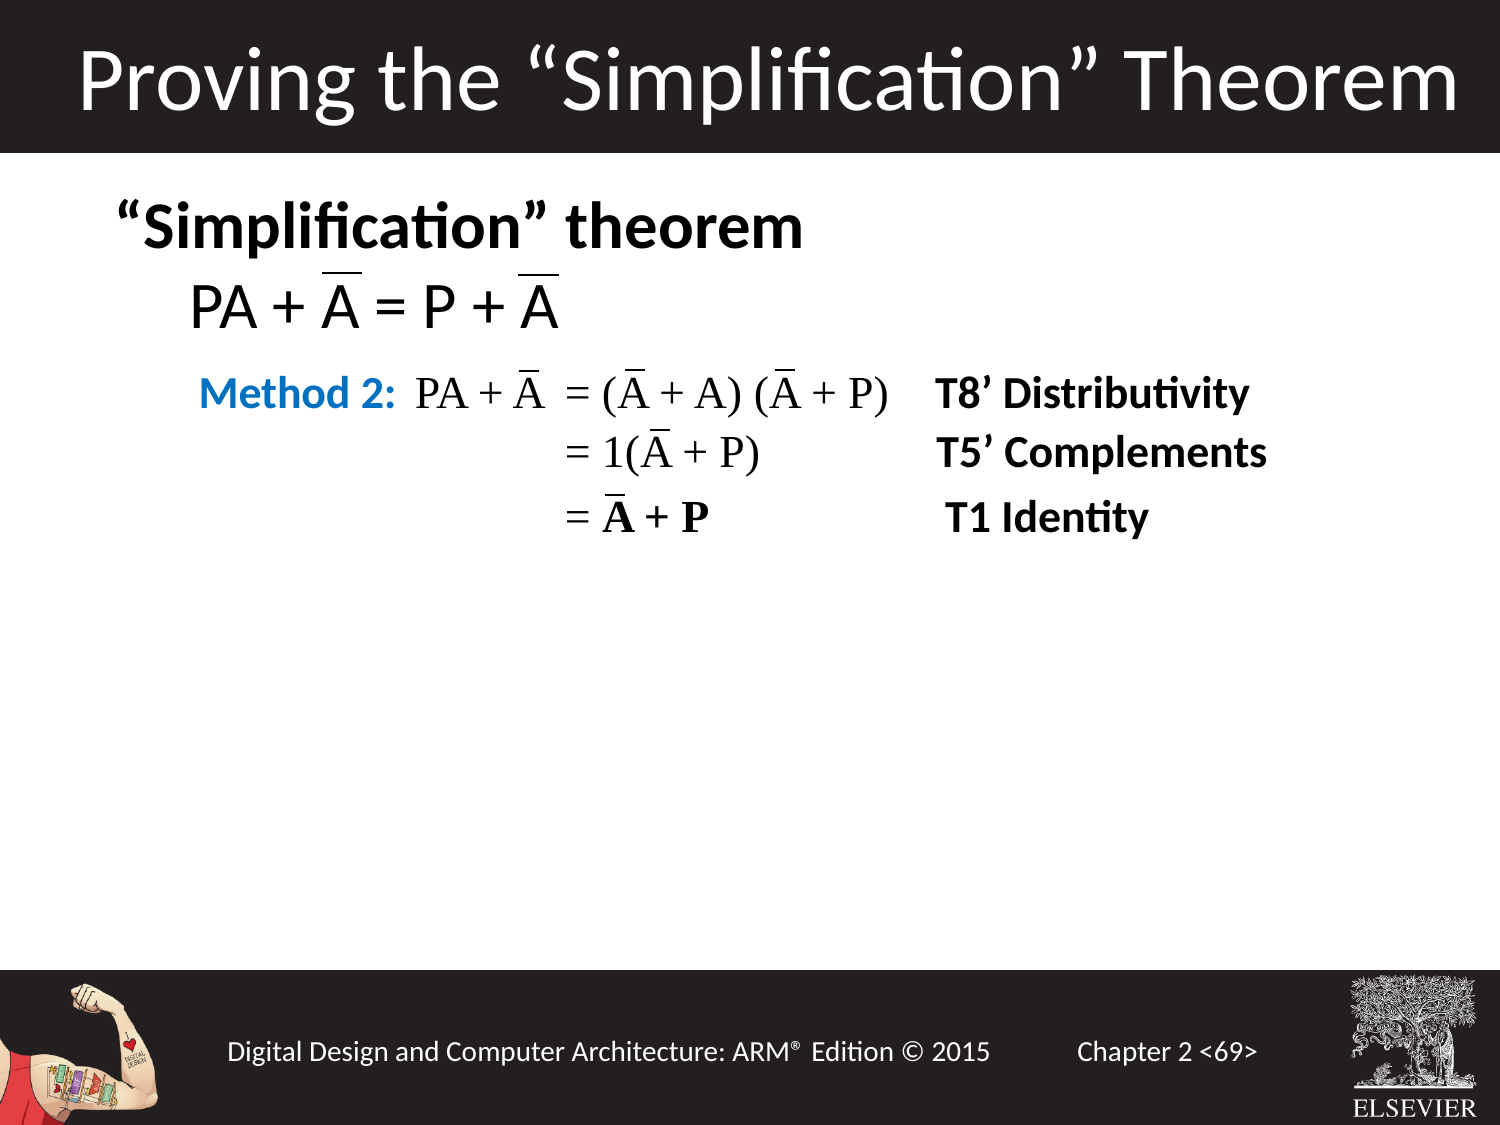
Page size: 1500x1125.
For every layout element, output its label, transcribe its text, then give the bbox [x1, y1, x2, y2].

text_box “Simplification” theorem PA + A = P + A Method 2: PA + A = (A + A) (A + P) T8’ Distributivity = 1(A + P) T5’ Complements = A + P T1 Identity [99, 174, 1384, 988]
picture [1350, 974, 1477, 1117]
picture [0, 979, 163, 1125]
text_box Proving the “Simplification” Theorem [62, 11, 1500, 136]
